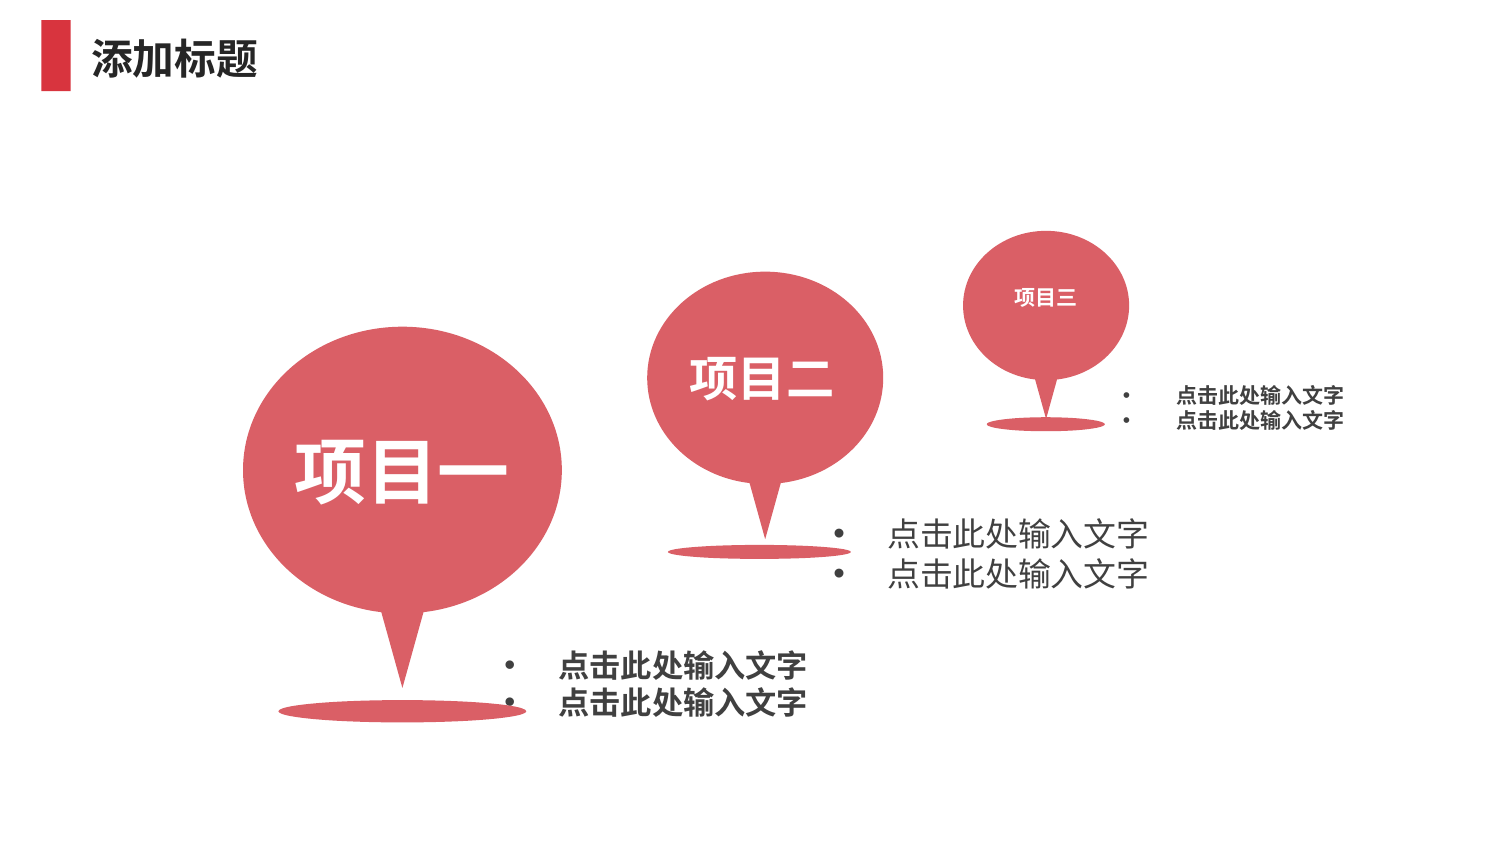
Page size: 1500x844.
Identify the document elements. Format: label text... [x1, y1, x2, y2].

text_box 点击此处输入文字 点击此处输入文字 [489, 638, 884, 729]
text_box [40, 19, 72, 92]
text_box 添加标题 [76, 25, 274, 91]
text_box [963, 230, 1130, 432]
text_box 点击此处输入文字 点击此处输入文字 [818, 506, 1164, 600]
text_box 点击此处输入文字 点击此处输入文字 [1108, 374, 1360, 440]
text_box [242, 326, 562, 723]
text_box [647, 271, 884, 559]
